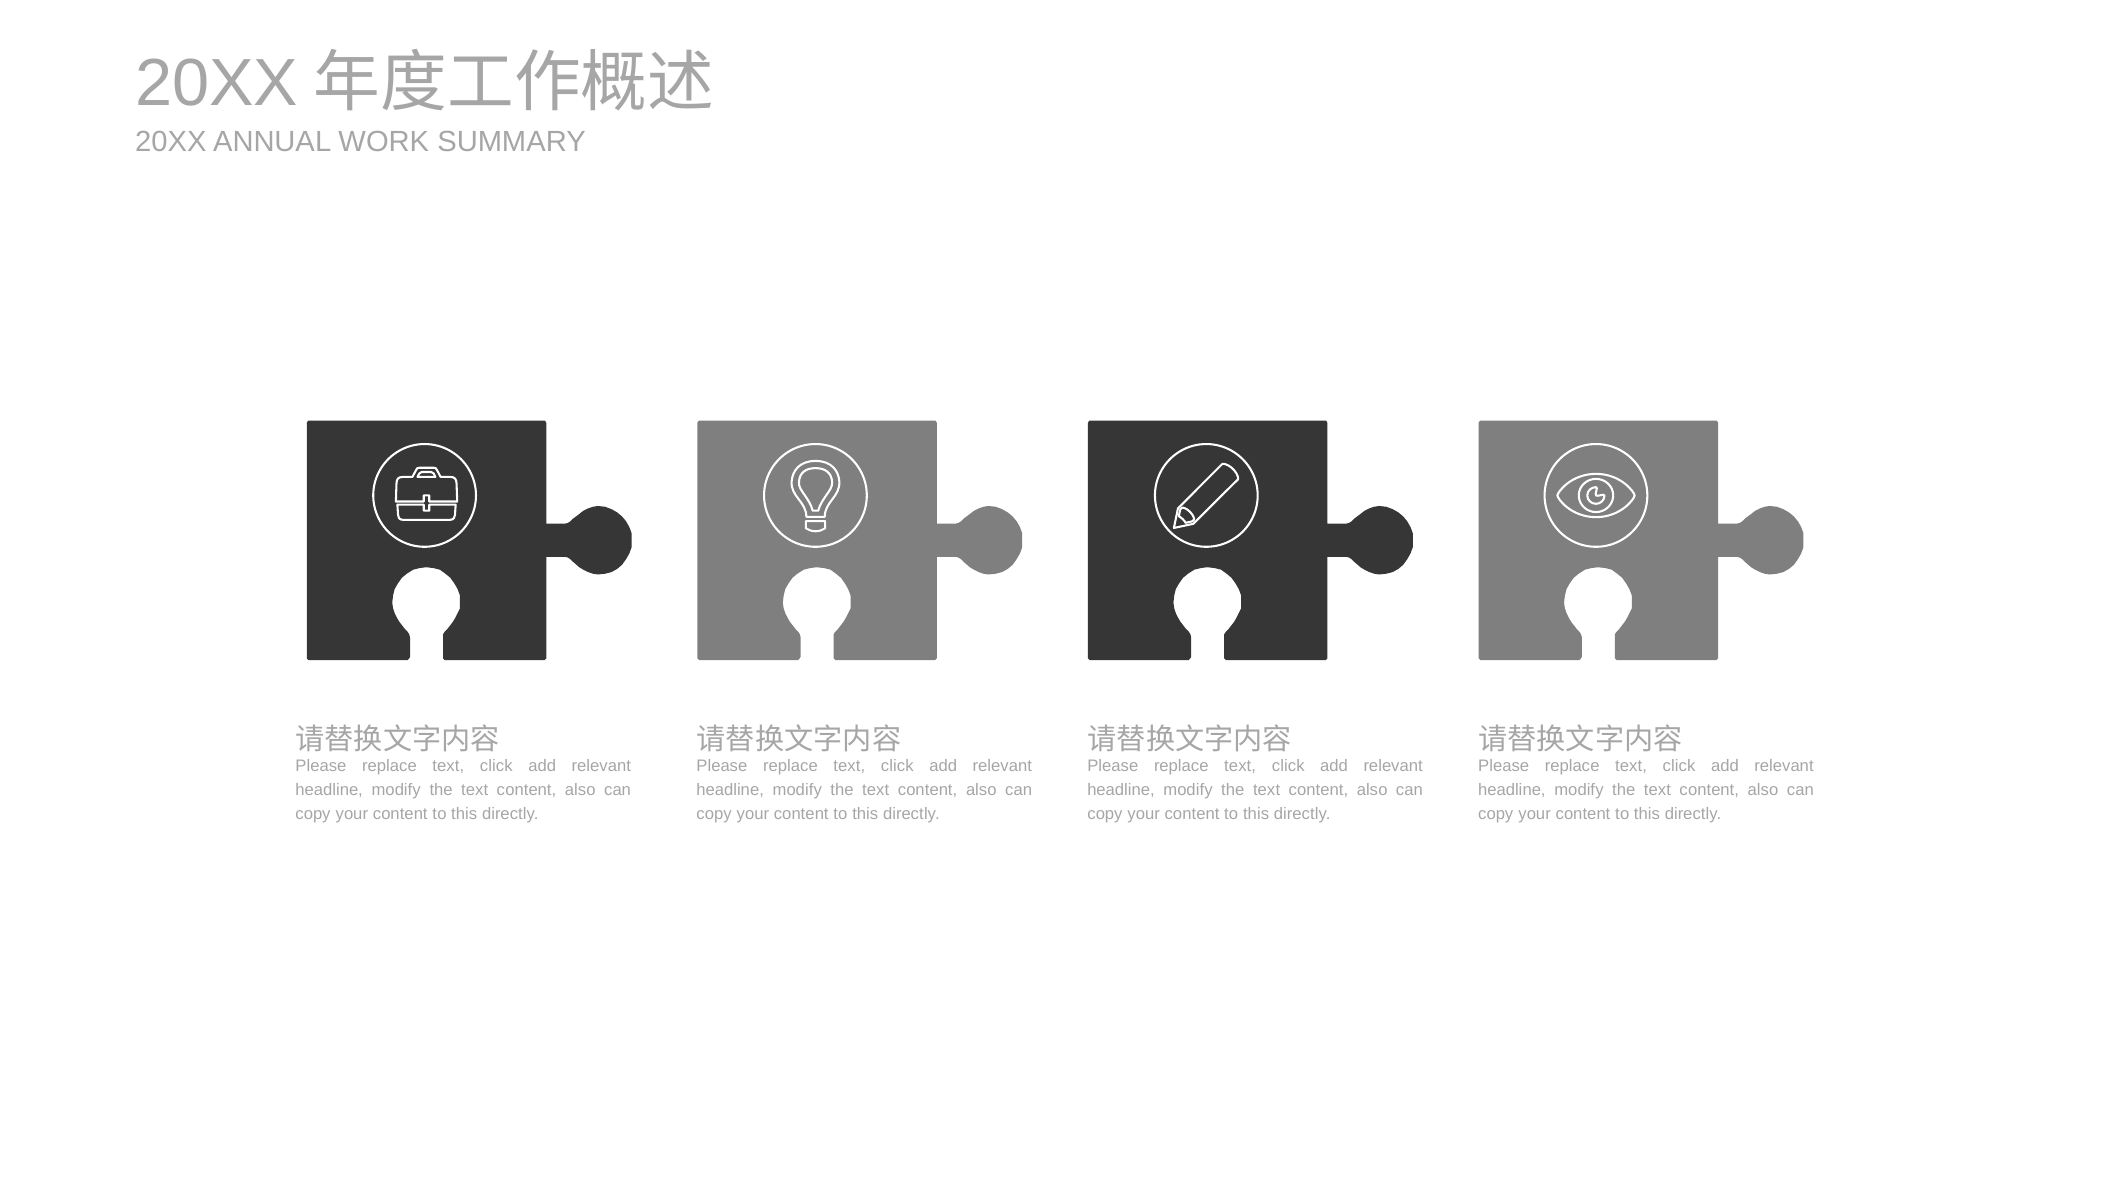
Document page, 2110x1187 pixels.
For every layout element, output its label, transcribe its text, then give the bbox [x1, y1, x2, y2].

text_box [764, 444, 867, 547]
text_box Please replace text, click add relevant headline, modify the text content, also can copy your content to this directly. [295, 750, 632, 823]
text_box Please replace text, click add relevant headline, modify the text content, also can copy your content to this directly. [1087, 750, 1424, 823]
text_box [1544, 444, 1648, 547]
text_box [1154, 444, 1258, 547]
text_box 20XX年度工作概述 [135, 38, 783, 119]
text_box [373, 444, 476, 547]
text_box 请替换文字内容 [1087, 713, 1353, 750]
text_box 20XX ANNUAL WORK SUMMARY [135, 122, 596, 158]
text_box [1478, 420, 1804, 661]
text_box 请替换文字内容 [295, 713, 561, 750]
text_box [306, 420, 632, 661]
text_box 请替换文字内容 [1478, 713, 1743, 750]
text_box 请替换文字内容 [696, 713, 962, 750]
text_box [697, 420, 1023, 661]
text_box Please replace text, click add relevant headline, modify the text content, also can copy your content to this directly. [696, 750, 1033, 823]
text_box [1087, 420, 1413, 661]
text_box Please replace text, click add relevant headline, modify the text content, also can copy your content to this directly. [1478, 750, 1815, 823]
